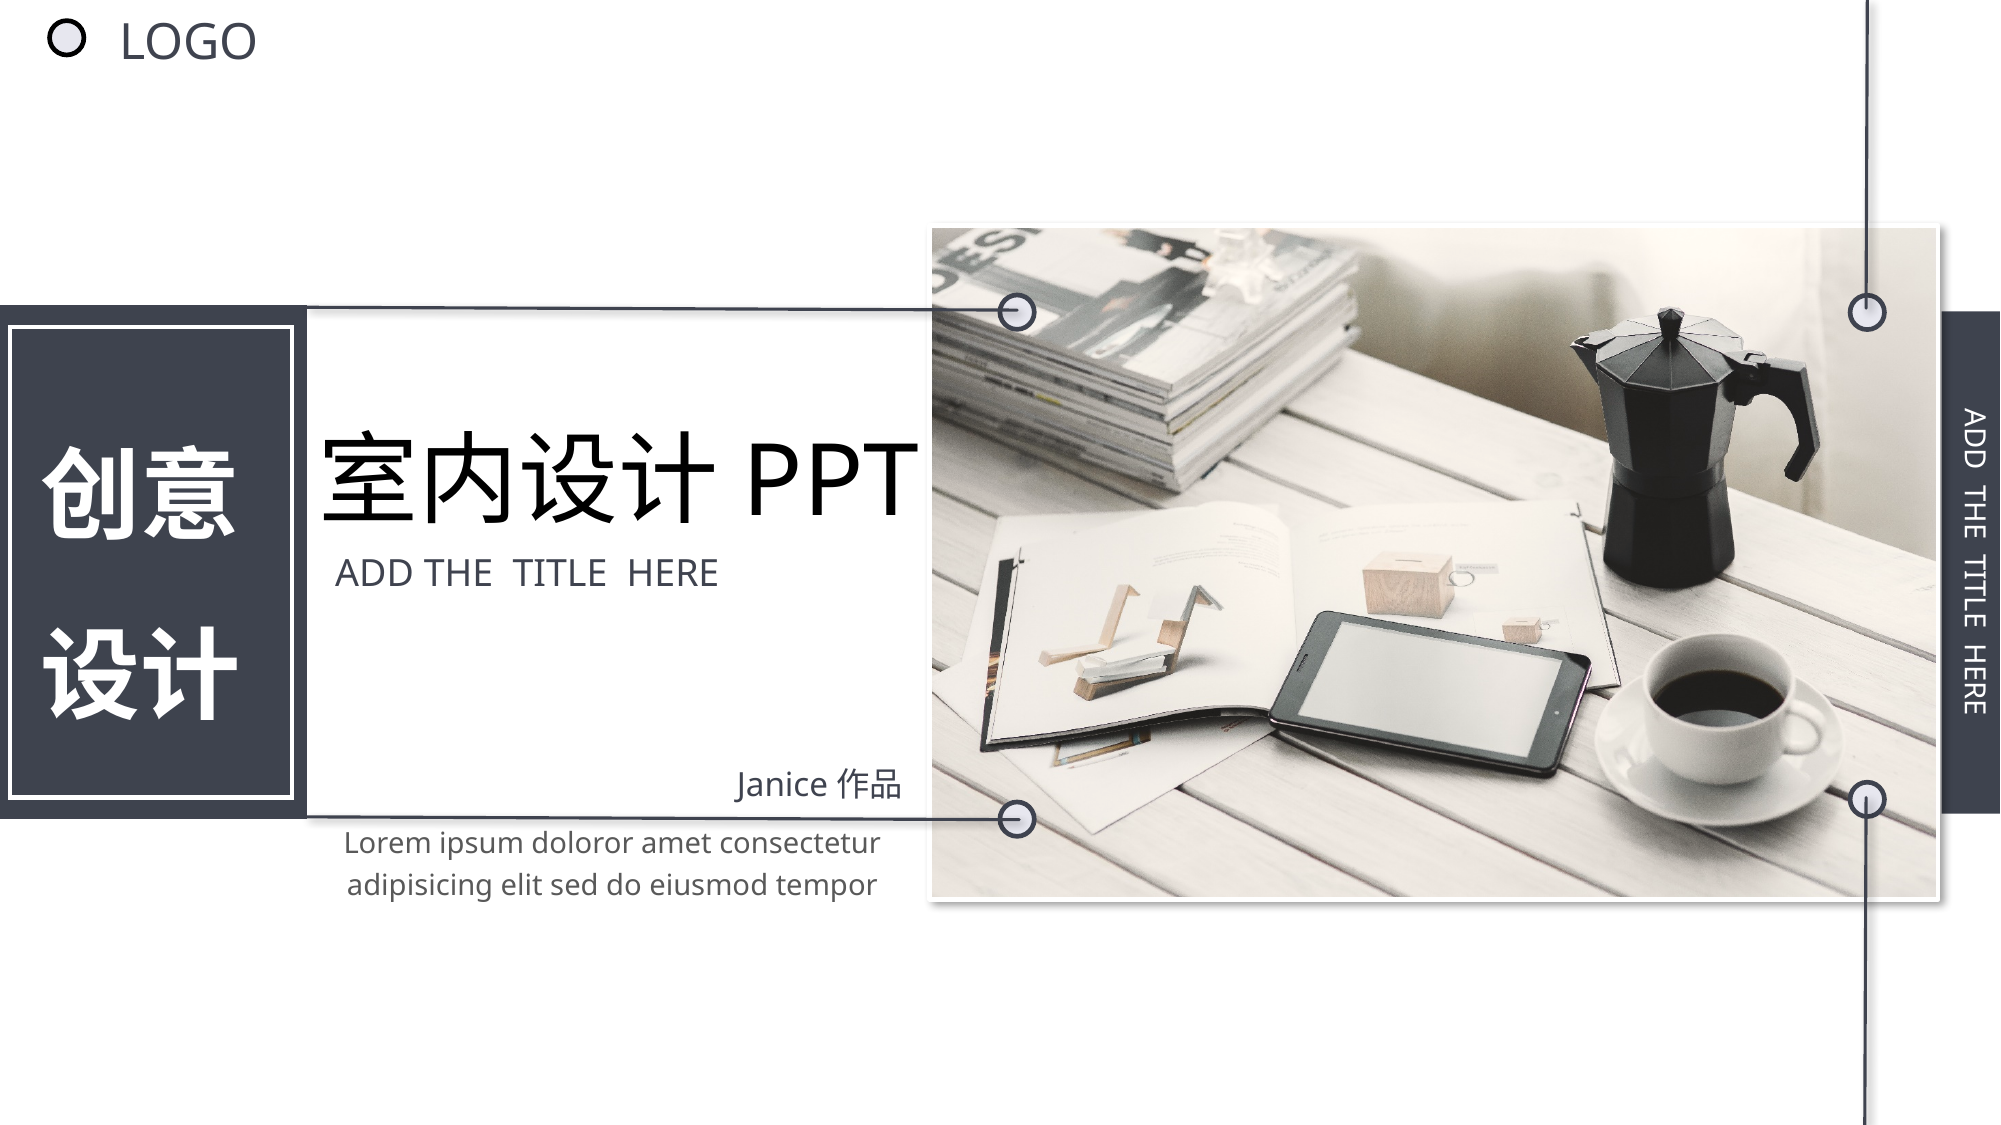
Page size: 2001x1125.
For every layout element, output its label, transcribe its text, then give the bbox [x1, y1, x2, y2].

text_box Janice作品 [722, 756, 920, 811]
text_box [0, 306, 307, 819]
text_box ADD THE TITLE HERE [320, 543, 836, 602]
text_box Lorem ipsum doloror amet consectetur adipisicing elit sed do eiusmod tempor [275, 819, 950, 951]
text_box 室内设计PPT [307, 407, 932, 543]
text_box [48, 19, 85, 57]
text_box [306, 307, 1018, 311]
text_box LOGO [74, 2, 304, 78]
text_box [1936, 311, 2000, 814]
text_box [932, 227, 1936, 898]
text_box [306, 816, 1020, 820]
text_box Lorem ipsum doloror amet consectetur adipisicing elit sed do eiusmod tempor [307, 809, 926, 816]
